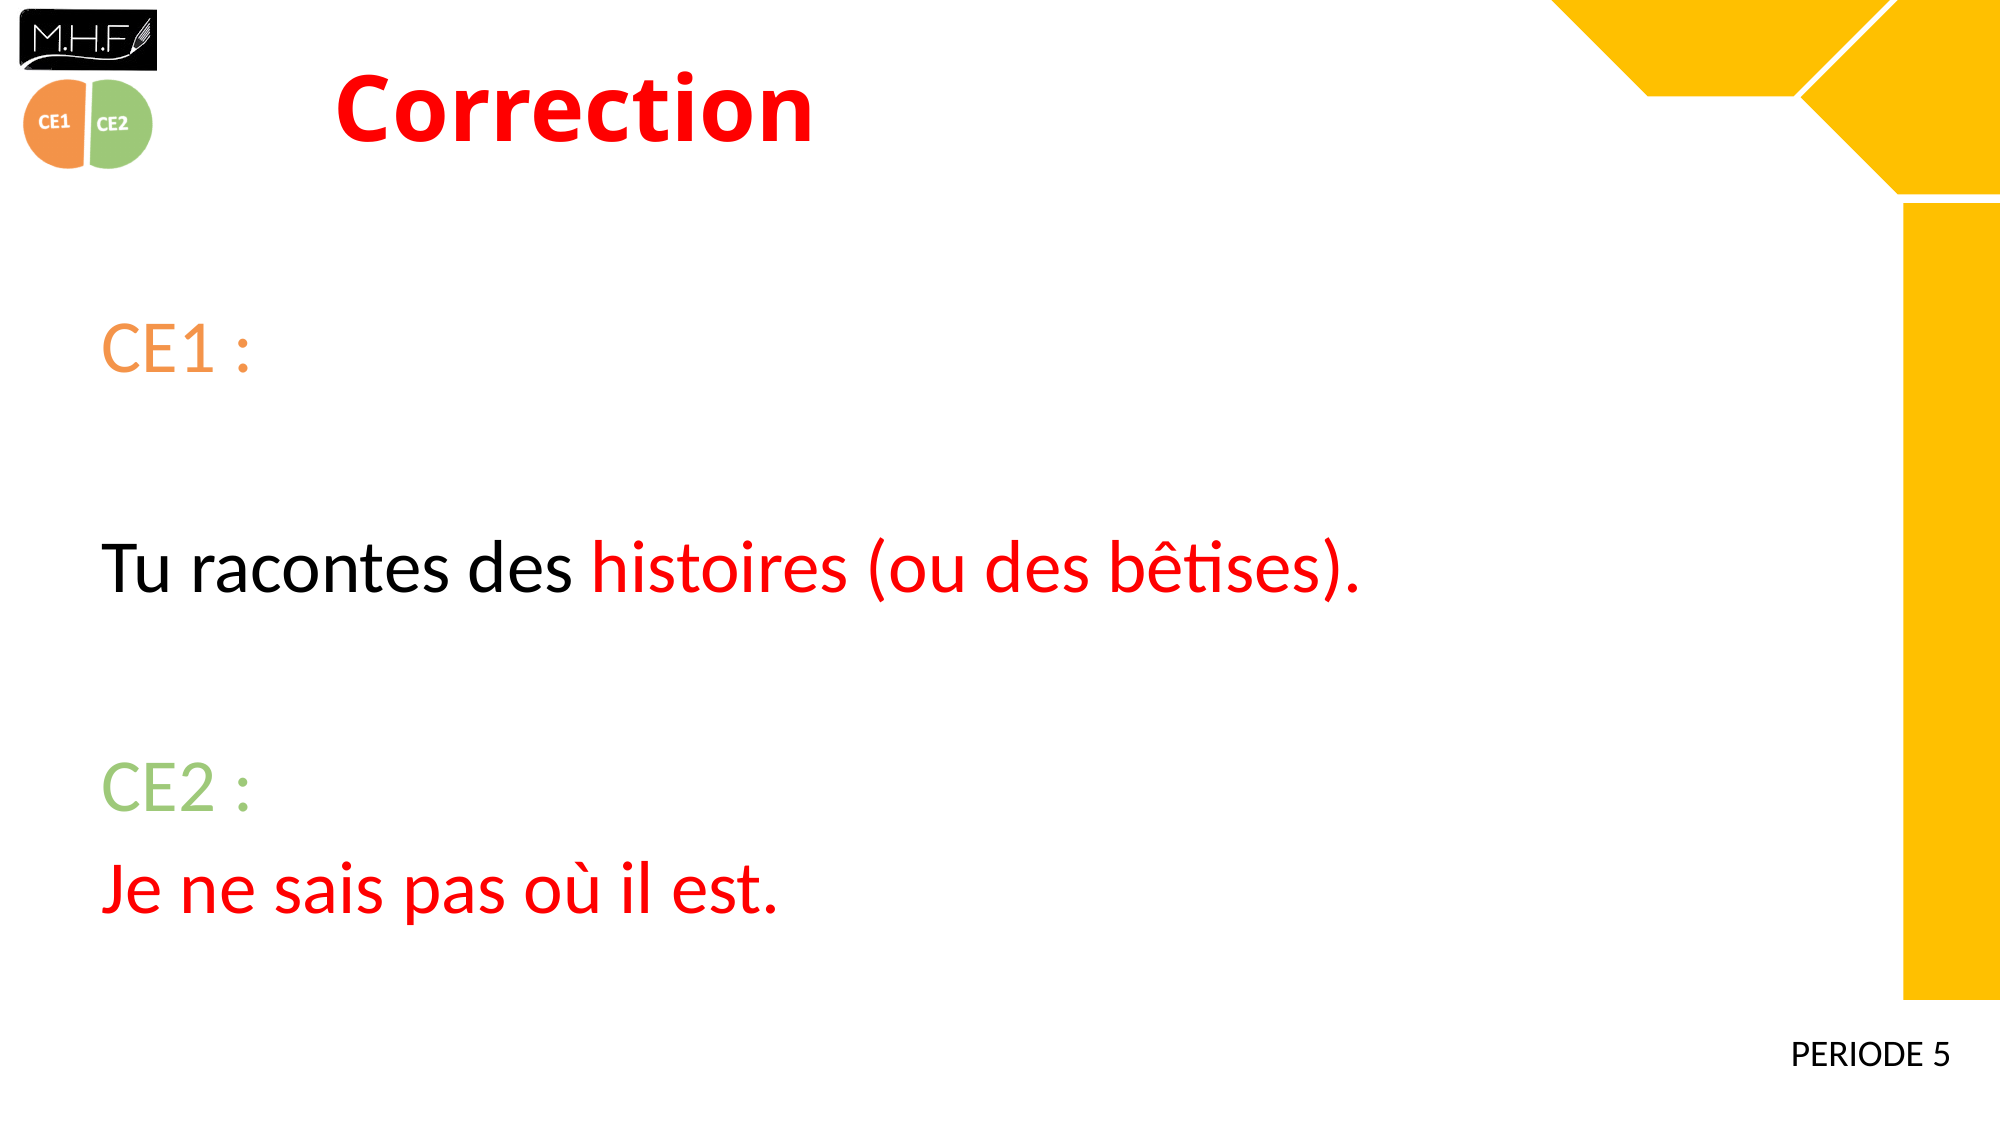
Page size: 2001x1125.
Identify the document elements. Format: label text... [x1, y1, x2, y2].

title Correction [318, 3, 1865, 221]
list CE1 : Tu racontes des histoires (ou des bêtises). CE2 : Je ne sais pas où il est. [86, 300, 1748, 1015]
text_box [1549, 0, 1892, 98]
text_box [1902, 202, 2000, 1001]
text_box [1799, 0, 2000, 196]
text_box PERIODE 5 [1362, 1021, 1967, 1125]
picture [1, 7, 177, 207]
